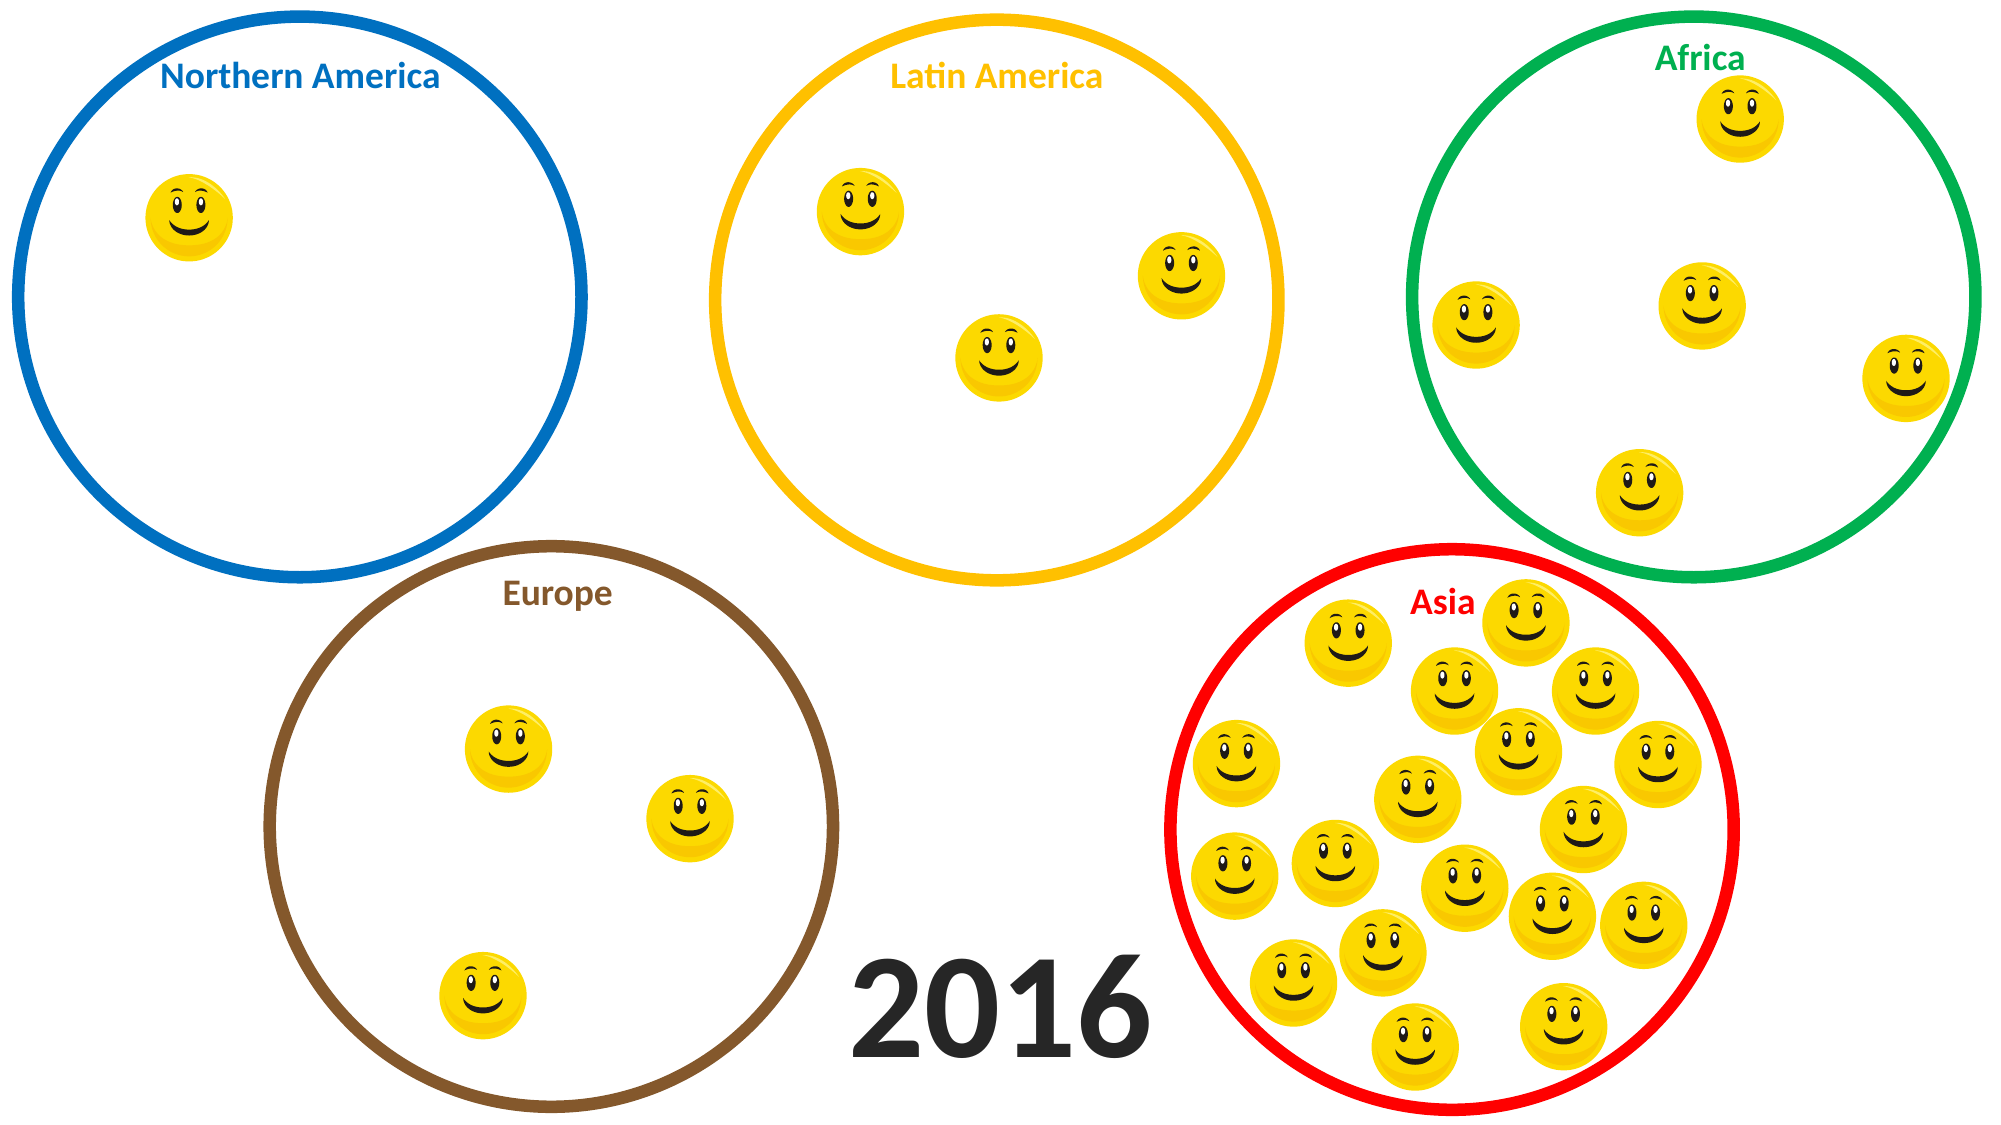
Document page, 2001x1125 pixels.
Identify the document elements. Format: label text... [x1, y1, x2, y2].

picture [1696, 75, 1784, 163]
picture [816, 167, 905, 256]
text_box [17, 61, 583, 579]
picture [464, 705, 553, 793]
picture [1249, 939, 1338, 1027]
picture [1519, 982, 1608, 1071]
picture [1291, 755, 1462, 908]
text_box [714, 46, 1280, 582]
picture [145, 174, 233, 262]
text_box Northern America [145, 43, 497, 104]
text_box 2016 [820, 900, 1181, 1095]
text_box [1411, 15, 1977, 579]
picture [1595, 448, 1684, 537]
text_box [268, 545, 835, 1108]
picture [439, 951, 527, 1040]
text_box Latin America [875, 43, 1122, 104]
picture [646, 774, 734, 863]
picture [1192, 719, 1281, 808]
picture [955, 314, 1043, 402]
text_box [178, 15, 422, 43]
picture [1600, 881, 1688, 970]
text_box Africa [1640, 25, 1788, 86]
picture [1862, 334, 1950, 423]
picture [1190, 832, 1279, 920]
picture [1339, 579, 1702, 997]
picture [1371, 1003, 1459, 1091]
text_box Europe [488, 560, 647, 621]
picture [1432, 281, 1520, 369]
text_box [881, 18, 1112, 43]
picture [1304, 599, 1392, 687]
text_box Asia [1395, 569, 1493, 630]
picture [1137, 232, 1226, 320]
picture [1658, 262, 1746, 350]
text_box [1169, 548, 1735, 1111]
